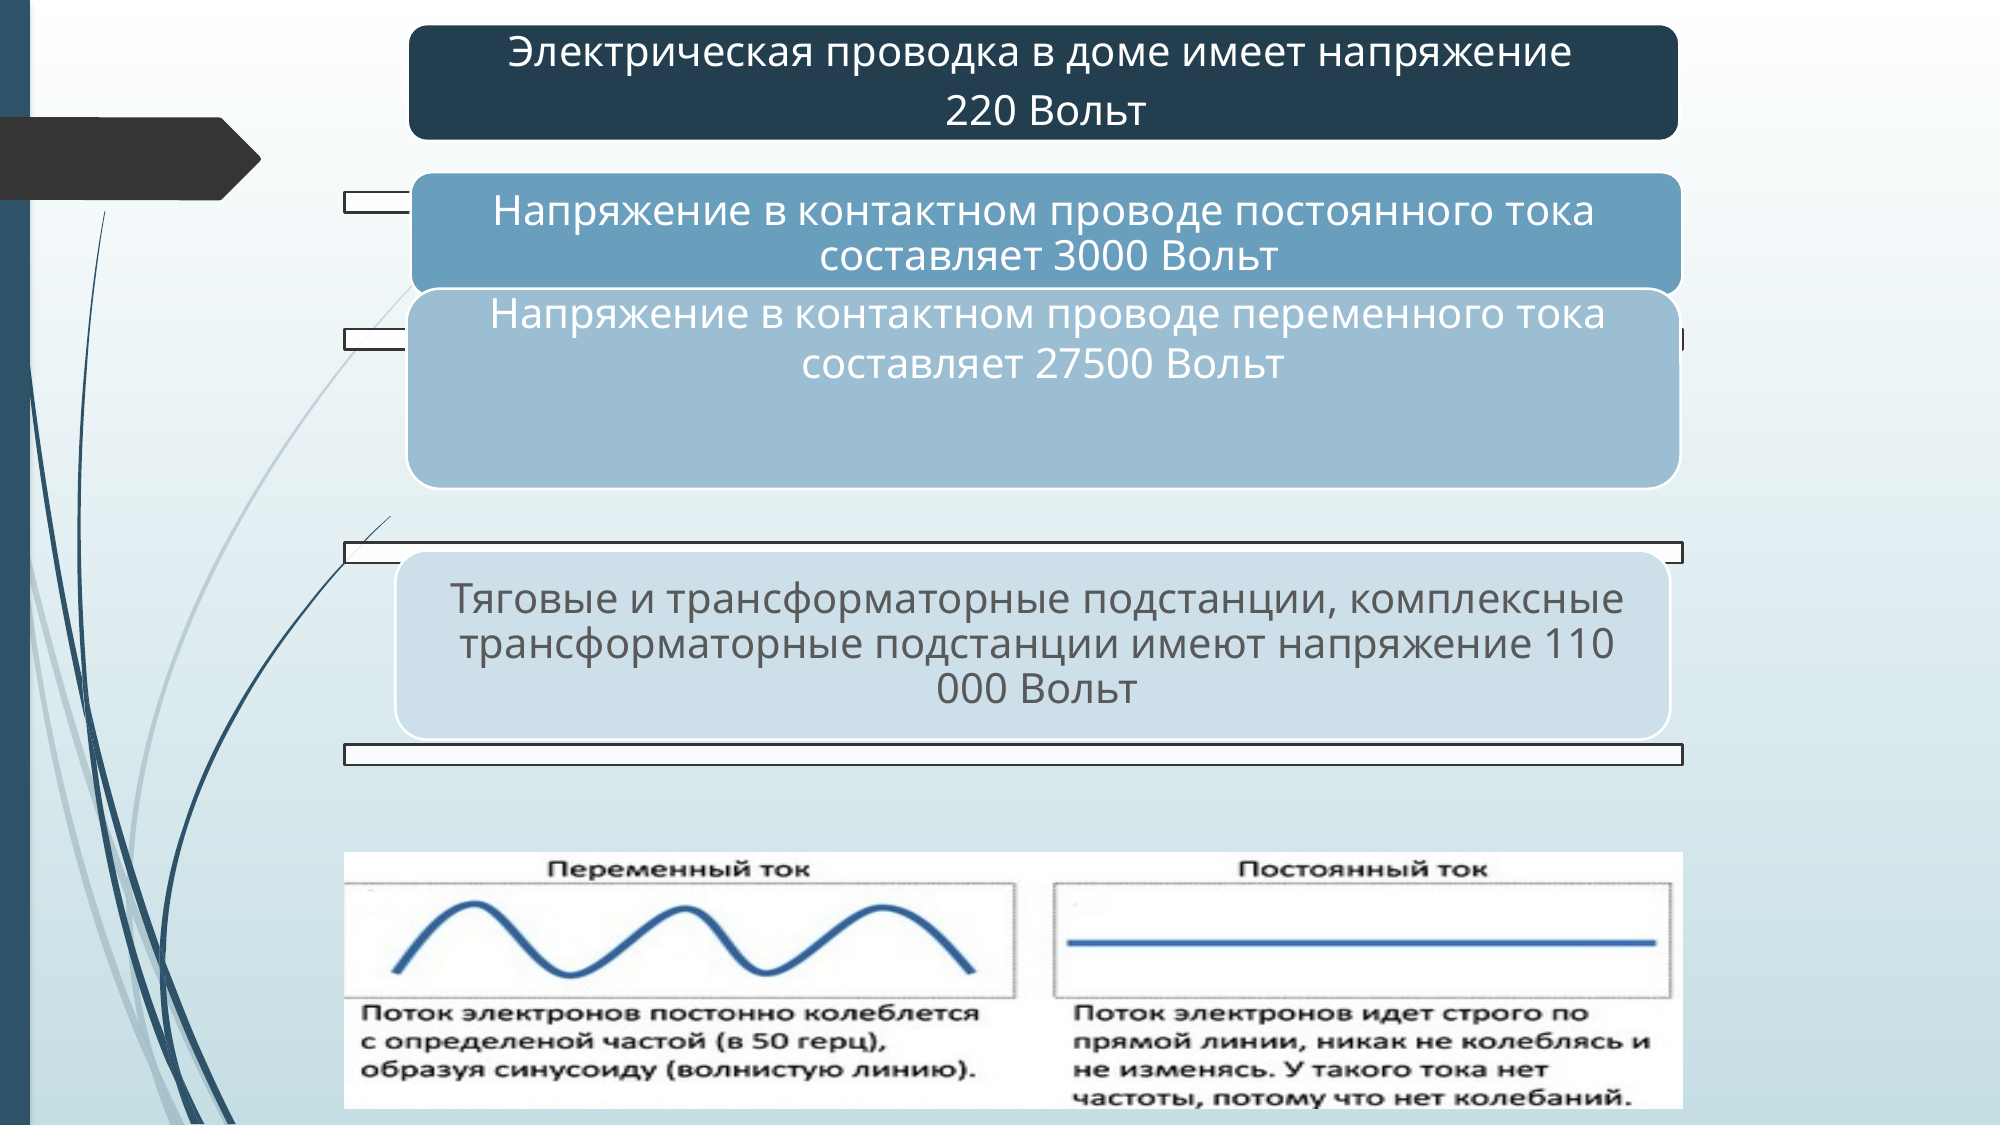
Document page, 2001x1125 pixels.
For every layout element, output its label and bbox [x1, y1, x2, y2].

list [424, 350, 1888, 970]
text_box [344, 23, 1683, 829]
picture [344, 852, 1683, 1109]
